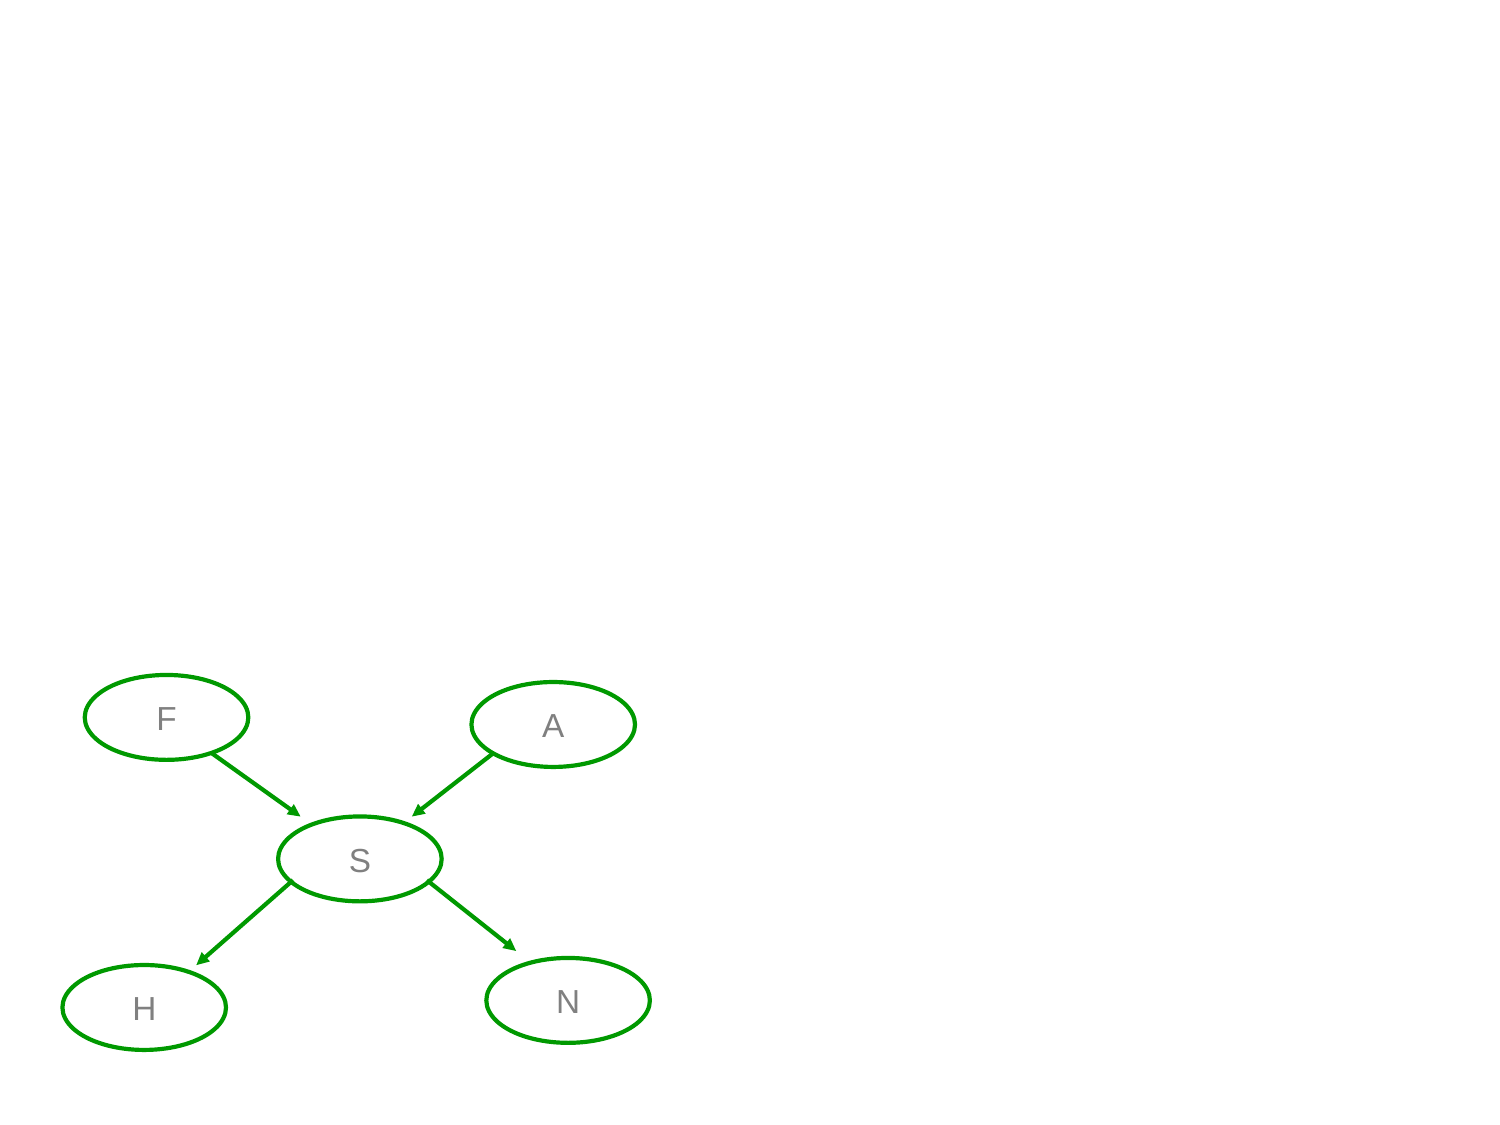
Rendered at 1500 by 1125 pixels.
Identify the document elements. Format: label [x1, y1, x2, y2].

text_box [62, 674, 651, 1051]
